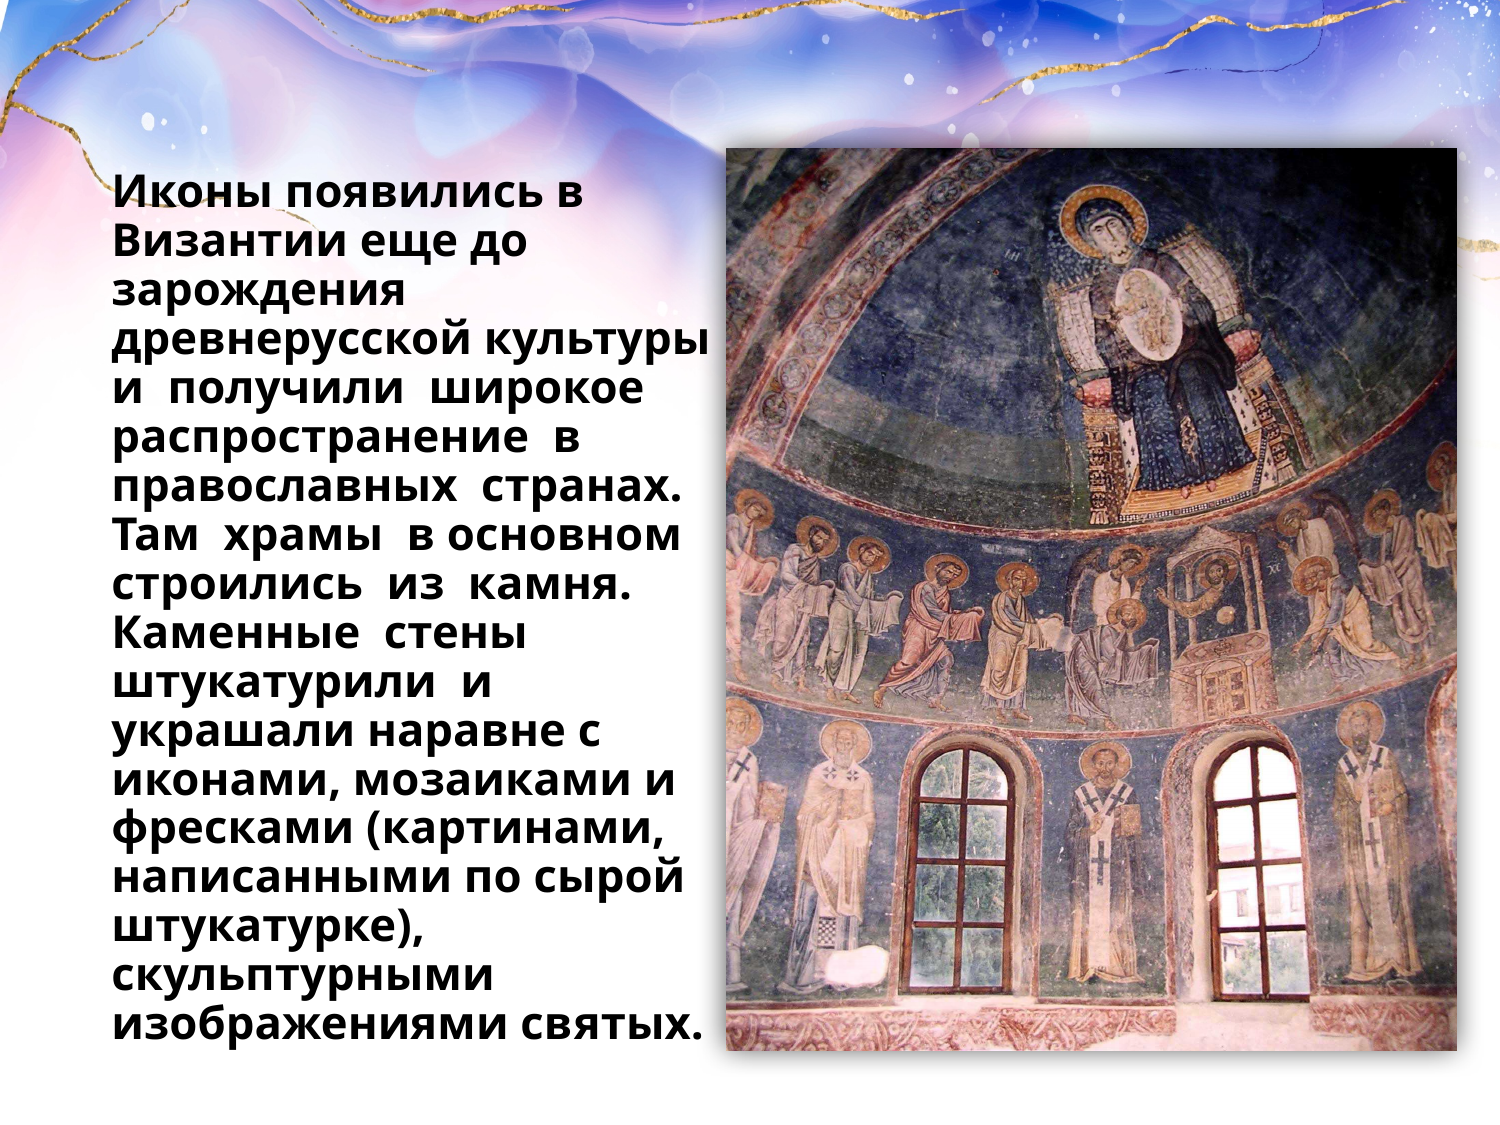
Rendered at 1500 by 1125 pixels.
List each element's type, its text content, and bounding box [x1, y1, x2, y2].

picture [0, 0, 1500, 1125]
list Иконы появились в Византии еще до зарождения древнерусской культуры и получили широкое распространение в православных странах. Там храмы в основном строились из камня. Каменные стены штукатурили и украшали наравне с иконами, мозаиками и фресками (картинами, написанными по сырой штукатурке), скульптурными изображениями святых. [64, 160, 727, 1071]
title [103, 59, 1397, 160]
